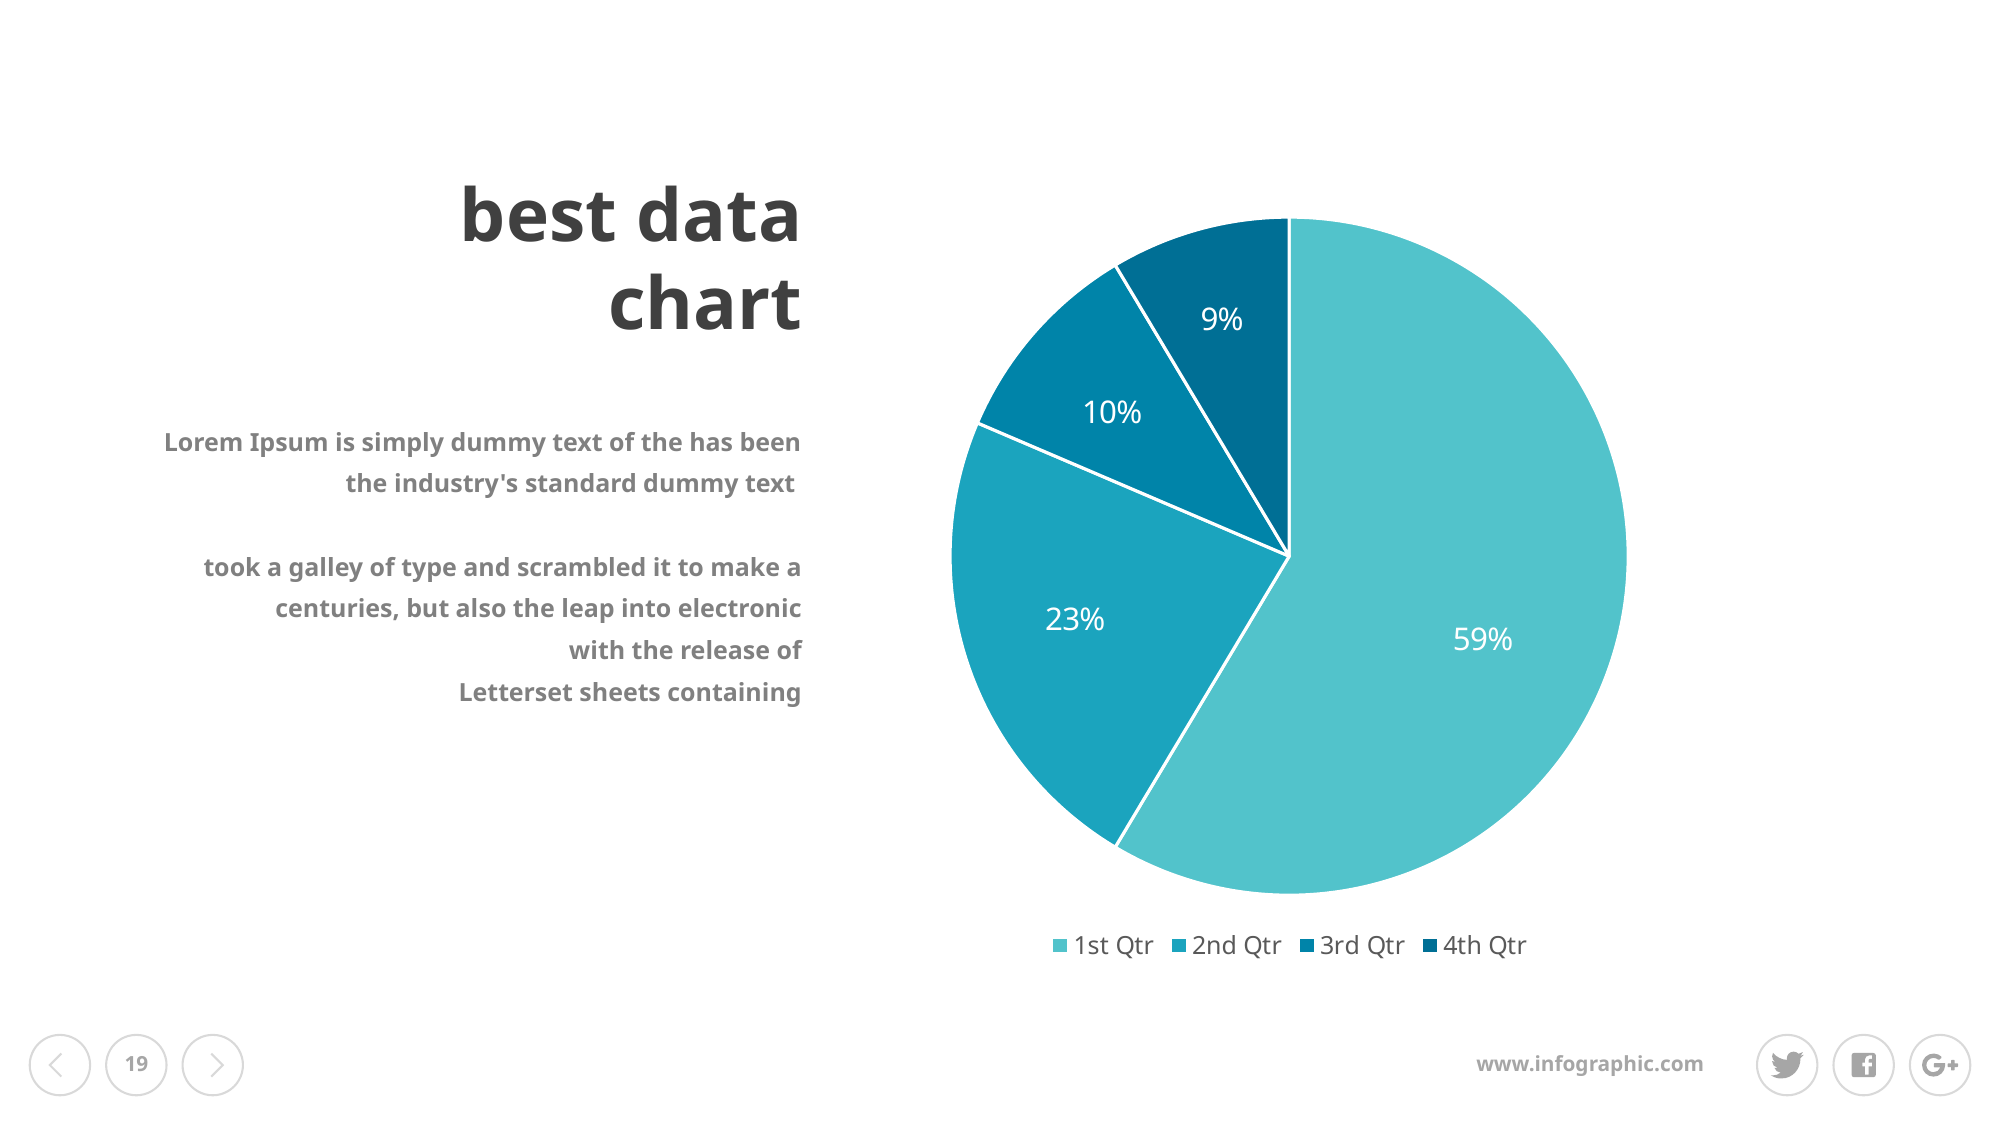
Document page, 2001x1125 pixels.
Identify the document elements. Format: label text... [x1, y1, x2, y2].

slide_number 19 [90, 1034, 183, 1095]
text_box Lorem Ipsum is simply dummy text of the has been the industry's standard dummy text took a galley of type and scrambled it to make a centuries, but also the leap into electronic with the release of Letterset sheets containing [136, 406, 818, 756]
footer www.infographic.com [1044, 1043, 1720, 1087]
text_box best data chart [259, 161, 818, 352]
chart [861, 155, 1720, 969]
